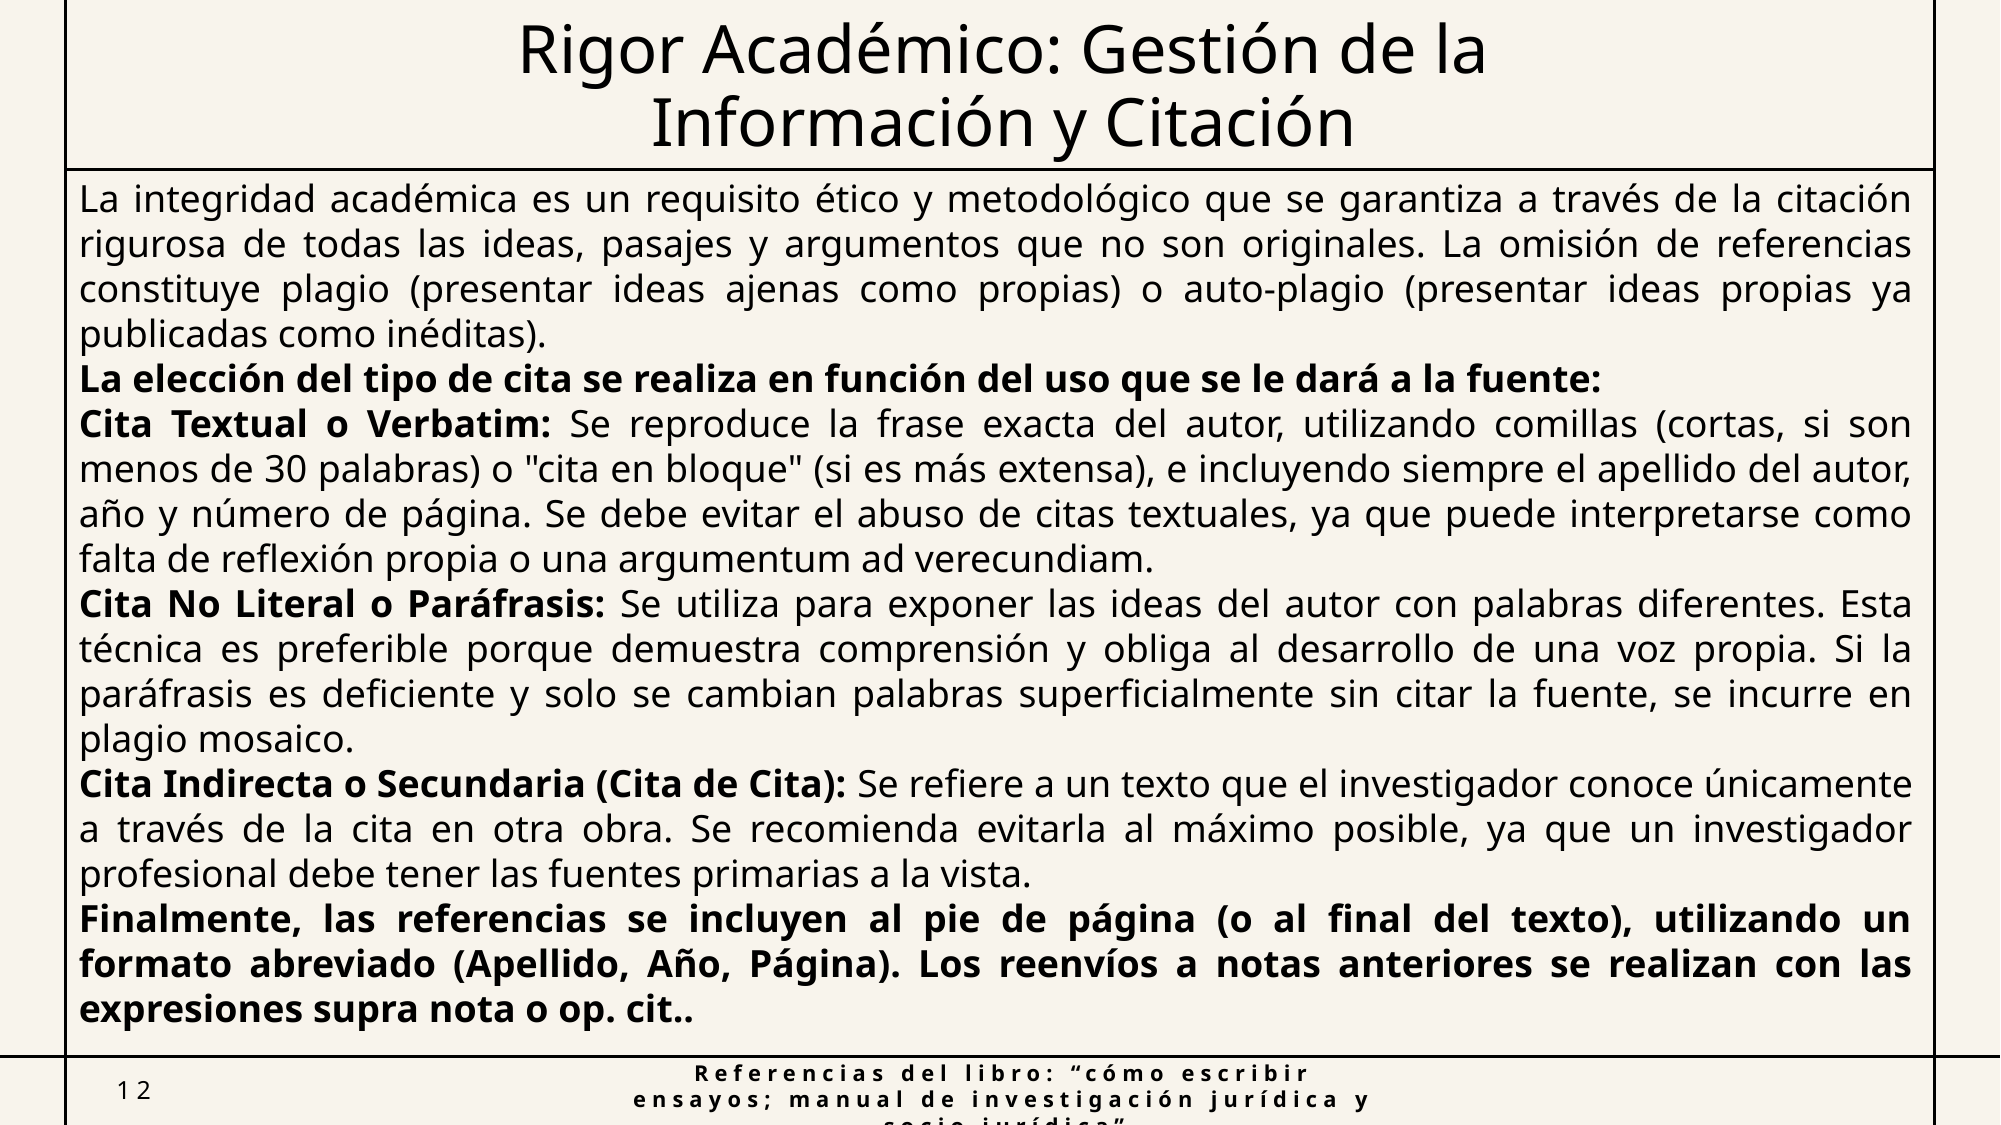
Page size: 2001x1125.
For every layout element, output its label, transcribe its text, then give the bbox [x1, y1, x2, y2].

text_box La integridad académica es un requisito ético y metodológico que se garantiza a través de la citación rigurosa de todas las ideas, pasajes y argumentos que no son originales. La omisión de referencias constituye plagio (presentar ideas ajenas como propias) o auto-plagio (presentar ideas propias ya publicadas como inéditas). La elección del tipo de cita se realiza en función del uso que se le dará a la fuente: Cita Textual o Verbatim: Se reproduce la frase exacta del autor, utilizando comillas (cortas, si son menos de 30 palabras) o "cita en bloque" (si es más extensa), e incluyendo siempre el apellido del autor, año y número de página. Se debe evitar el abuso de citas textuales, ya que puede interpretarse como falta de reflexión propia o una argumentum ad verecundiam. Cita No Literal o Paráfrasis: Se utiliza para exponer las ideas del autor con palabras diferentes. Esta técnica es preferible porque demuestra comprensión y obliga al desarrollo de una voz propia. Si la paráfrasis es deficiente y solo se cambian palabras superficialmente sin citar la fuente, se incurre en plagio mosaico. Cita Indirecta o Secundaria (Cita de Cita): Se refiere a un texto que el investigador conoce únicamente a través de la cita en otra obra. Se recomienda evitarla al máximo posible, ya que un investigador profesional debe tener las fuentes primarias a la vista. Finalmente, las referencias se incluyen al pie de página (o al final del texto), utilizando un formato abreviado (Apellido, Año, Página). Los reenvíos a notas anteriores se realizan con las expresiones supra nota o op. cit.. [64, 167, 1929, 1038]
footer Referencias del libro: “cómo escribir ensayos; manual de investigación jurídica y socio jurídica” [610, 1038, 1399, 1125]
slide_number 12 [101, 1069, 258, 1115]
title Rigor Académico: Gestión de la Información y Citación [334, 8, 1674, 167]
